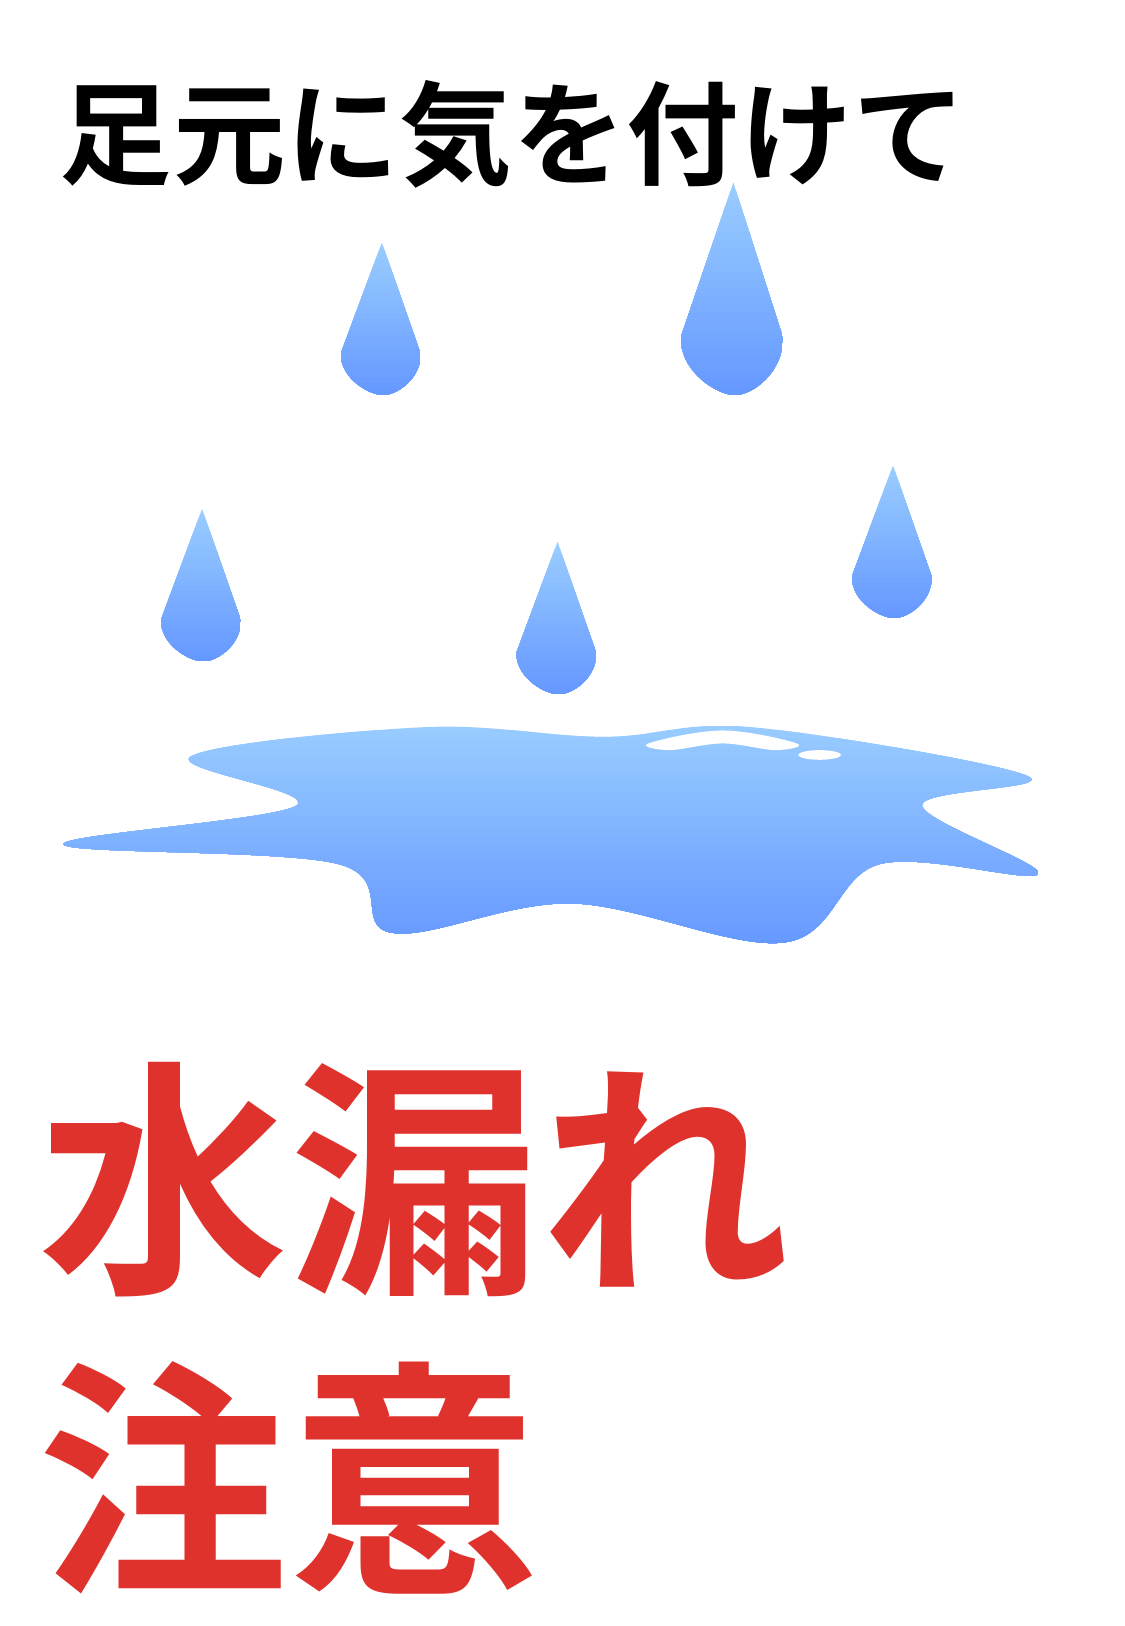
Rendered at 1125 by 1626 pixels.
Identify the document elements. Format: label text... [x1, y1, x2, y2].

text_box [516, 541, 597, 695]
text_box [340, 242, 421, 396]
text_box [160, 508, 241, 662]
text_box 足元に気を付けて [44, 56, 1083, 207]
text_box [851, 465, 932, 619]
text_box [56, 720, 1057, 950]
text_box 水漏れ 注意 [23, 1017, 1106, 1625]
text_box [680, 207, 783, 396]
